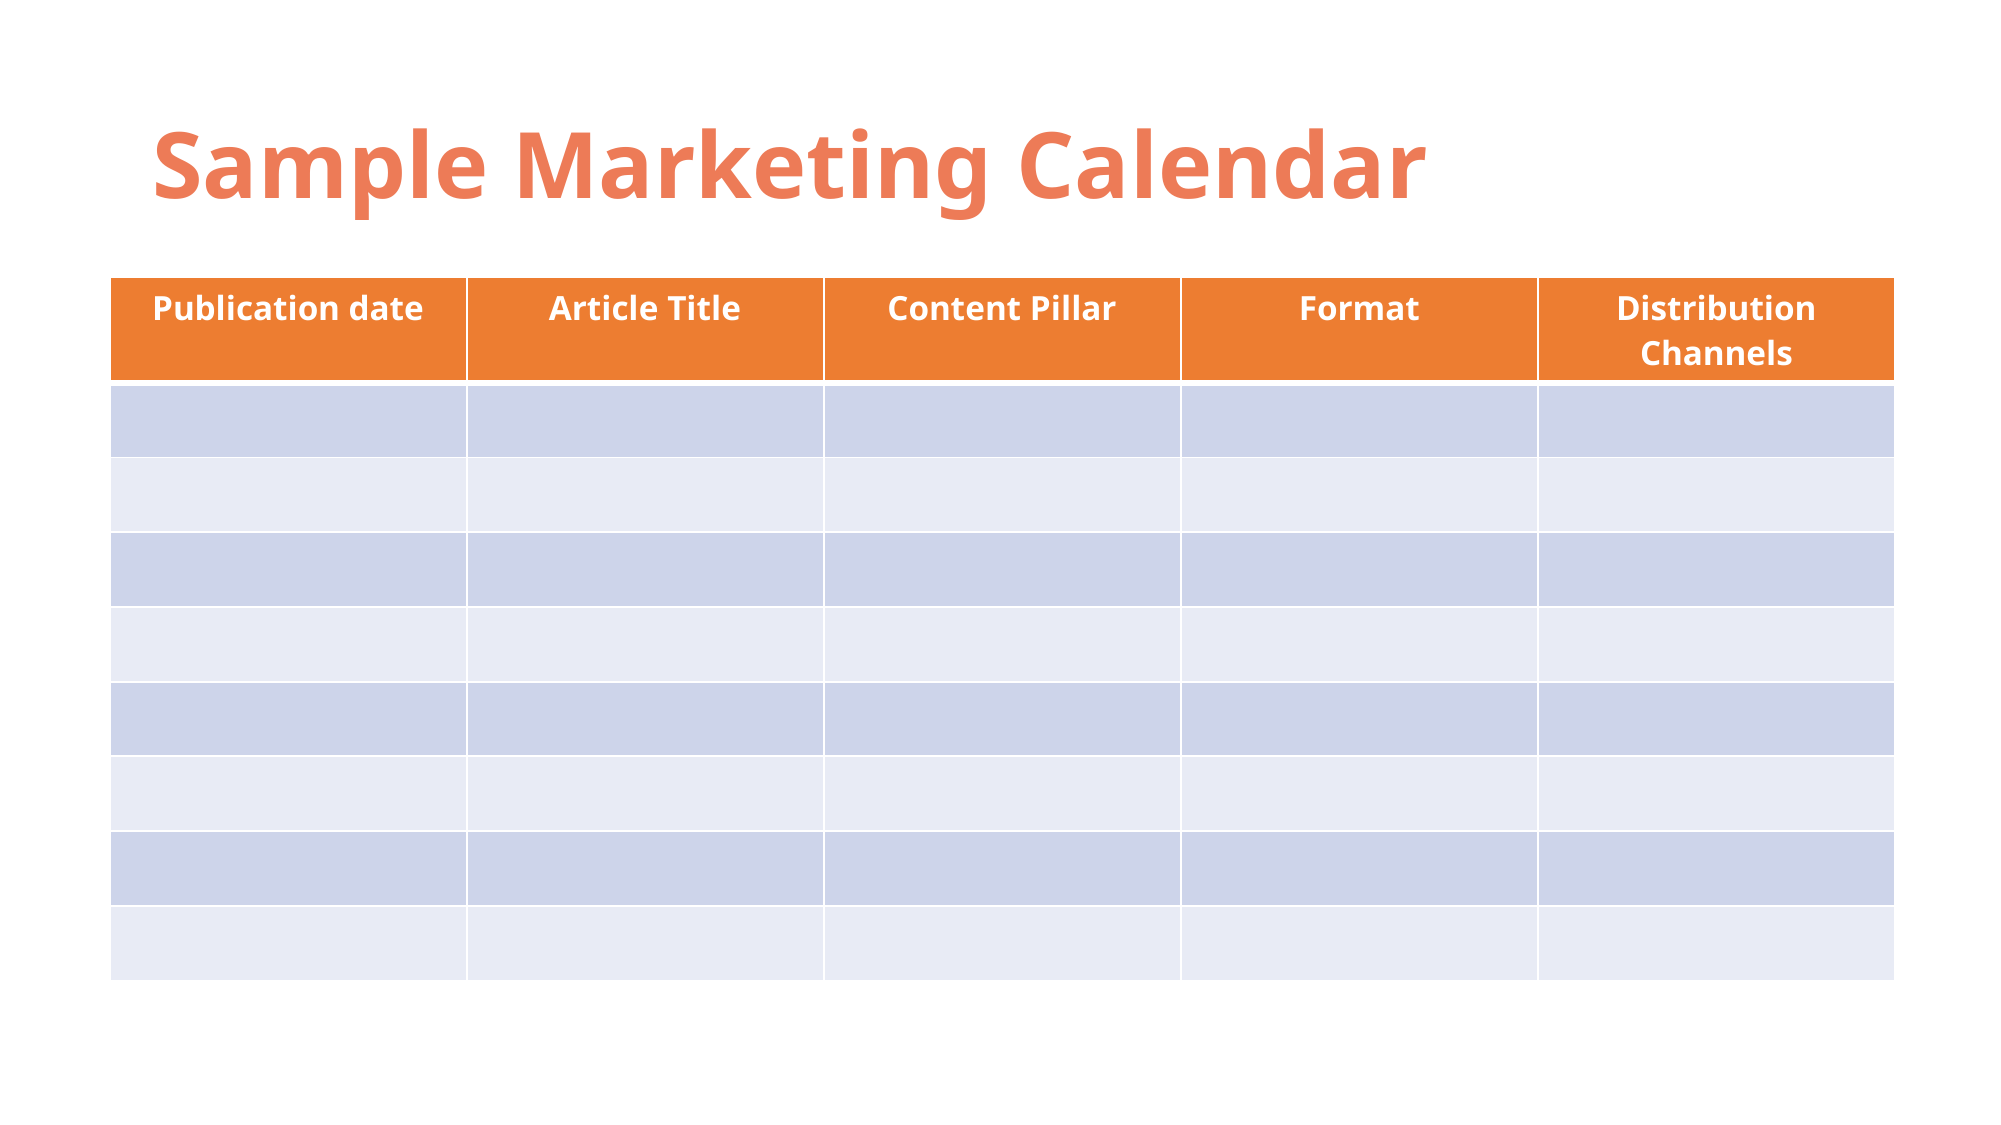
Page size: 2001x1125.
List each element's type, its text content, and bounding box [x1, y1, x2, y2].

table_cell [825, 533, 1180, 606]
table_cell [1539, 832, 1894, 905]
table_header Publication date [111, 278, 466, 380]
table_cell [1539, 608, 1894, 681]
table_cell [1539, 458, 1894, 531]
table_cell [1539, 907, 1894, 980]
table_cell [468, 683, 823, 755]
table_cell [825, 832, 1180, 905]
table_cell [111, 907, 466, 980]
table_cell [111, 757, 466, 830]
table_cell [825, 907, 1180, 980]
table_cell [1539, 386, 1894, 457]
title Sample Marketing Calendar [137, 59, 1863, 276]
table_cell [825, 458, 1180, 531]
table_cell [1539, 683, 1894, 755]
table_cell [825, 608, 1180, 681]
table_cell [1539, 757, 1894, 830]
table_cell [1182, 832, 1537, 905]
table_cell [111, 386, 466, 457]
table_cell [1182, 458, 1537, 531]
table_cell [825, 757, 1180, 830]
table_cell [468, 907, 823, 980]
table_cell [1182, 608, 1537, 681]
table_header Article Title [468, 278, 823, 380]
table_cell [111, 608, 466, 681]
table_cell [468, 608, 823, 681]
table_header Format [1182, 278, 1537, 380]
table_cell [468, 757, 823, 830]
table_cell [1539, 533, 1894, 606]
table_cell [468, 458, 823, 531]
table_header Content Pillar [825, 278, 1180, 380]
table_cell [1182, 683, 1537, 755]
table_cell [1182, 533, 1537, 606]
table_cell [468, 533, 823, 606]
table_cell [111, 832, 466, 905]
table_cell [111, 533, 466, 606]
table_cell [1182, 386, 1537, 457]
table_cell [1182, 907, 1537, 980]
table_cell [111, 458, 466, 531]
table_cell [1182, 757, 1537, 830]
table_cell [468, 832, 823, 905]
table_cell [825, 683, 1180, 755]
table_cell [111, 683, 466, 755]
table_cell [825, 386, 1180, 457]
table_cell [468, 386, 823, 457]
table_header Distribution Channels [1539, 278, 1894, 380]
